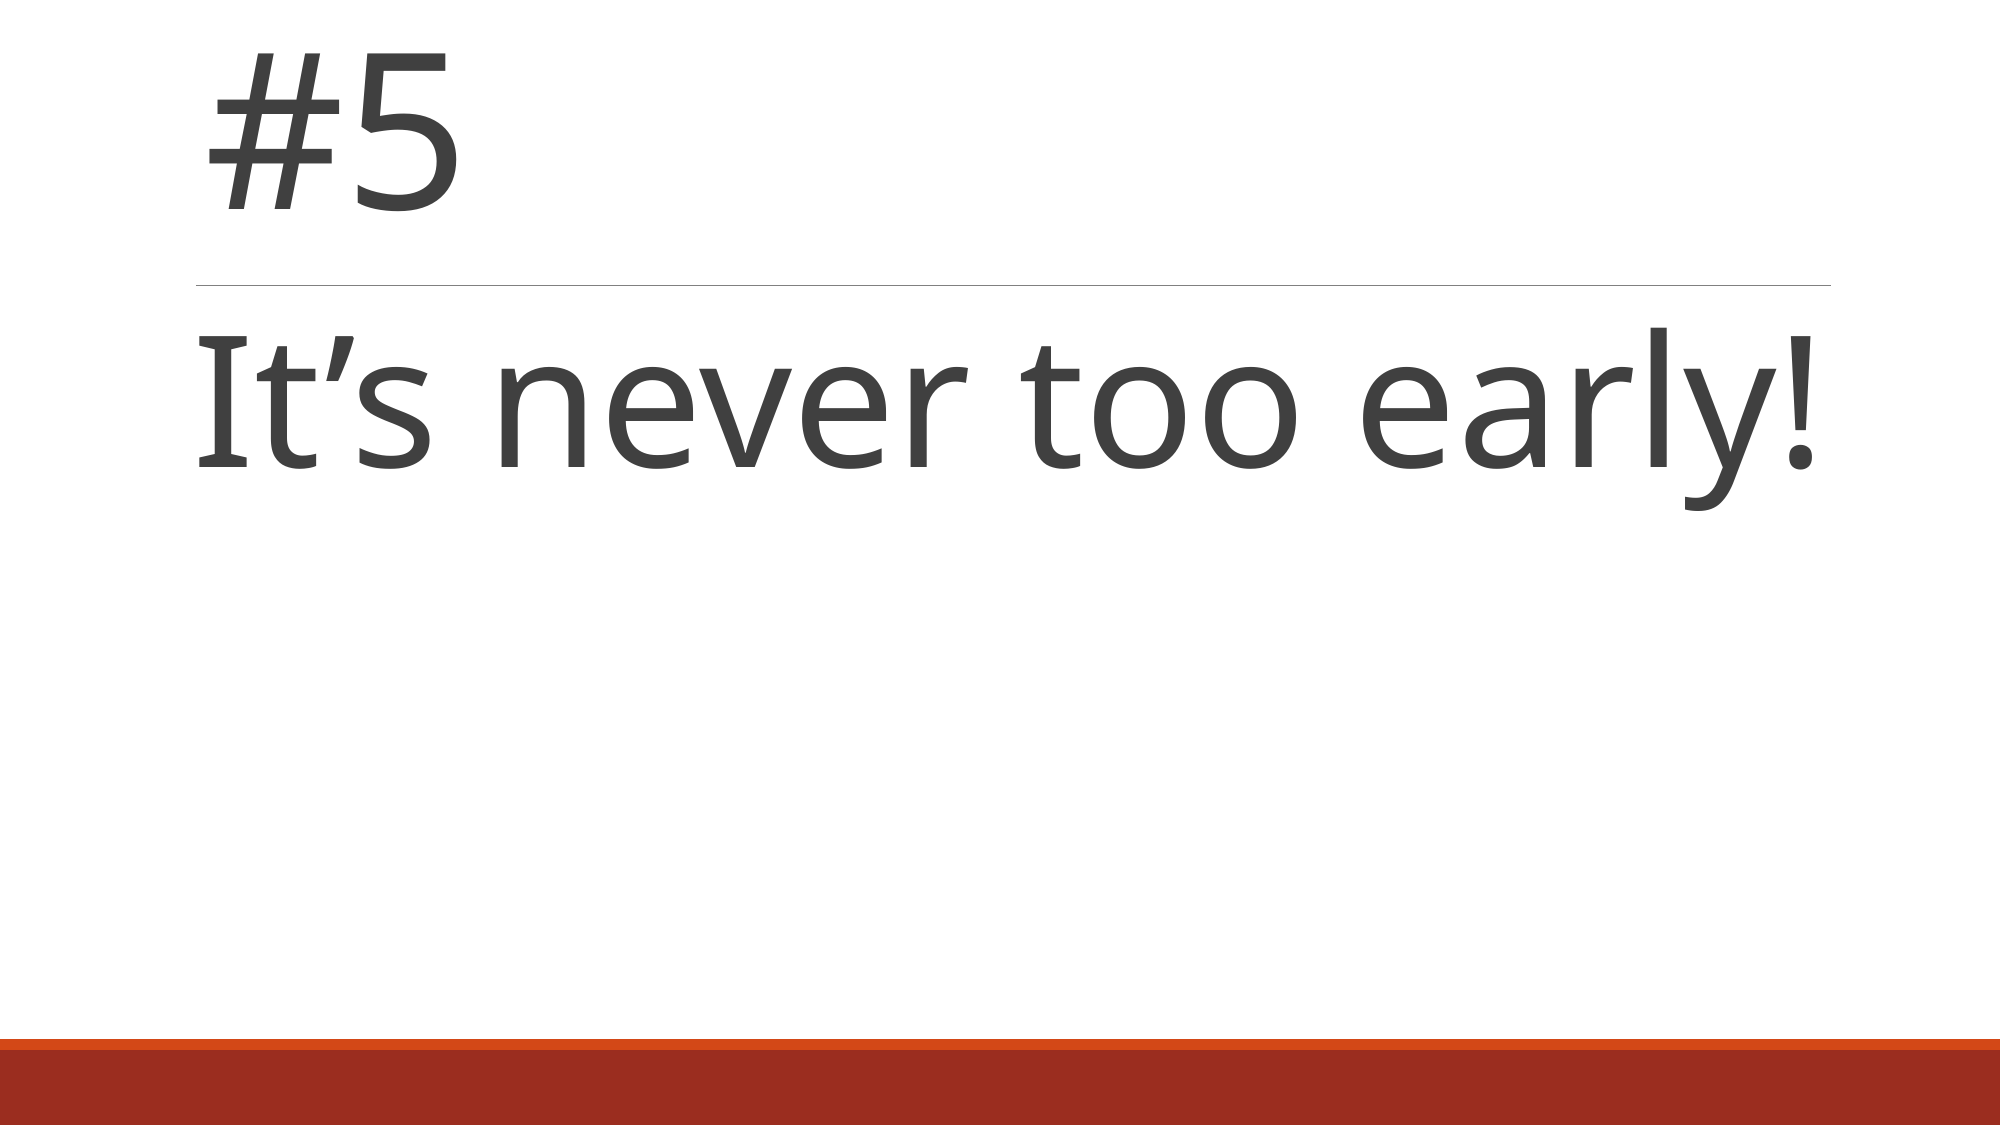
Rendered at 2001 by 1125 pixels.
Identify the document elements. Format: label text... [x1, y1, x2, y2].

title #5 [189, 23, 1840, 262]
list It’s never too early! [44, 301, 1933, 962]
